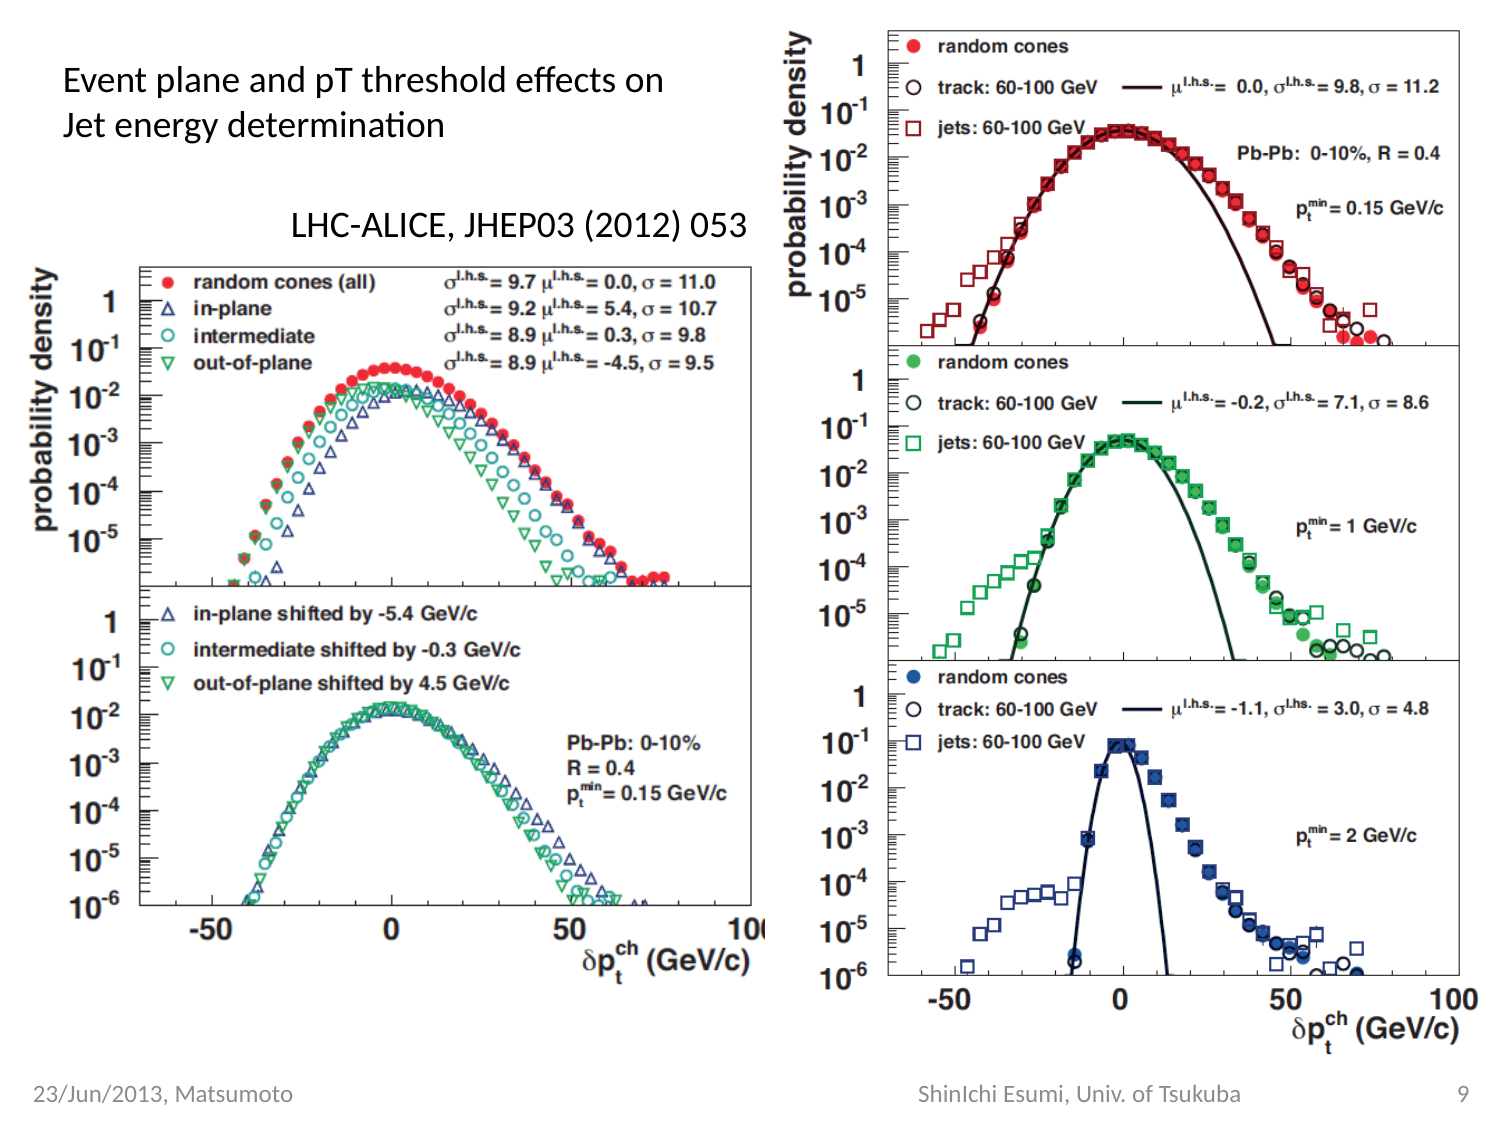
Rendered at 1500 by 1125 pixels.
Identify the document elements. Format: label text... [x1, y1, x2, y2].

text_box Event plane and pT threshold effects on Jet energy determination [48, 47, 689, 153]
slide_number 23/Jun/2013, Matsumoto [17, 1073, 463, 1113]
slide_number 9 [1309, 1080, 1485, 1113]
text_box LHC-ALICE, JHEP03 (2012) 053 [276, 192, 760, 220]
footer ShinIchi Esumi, Univ. of Tsukuba [886, 1080, 1274, 1113]
picture [0, 0, 1500, 1072]
